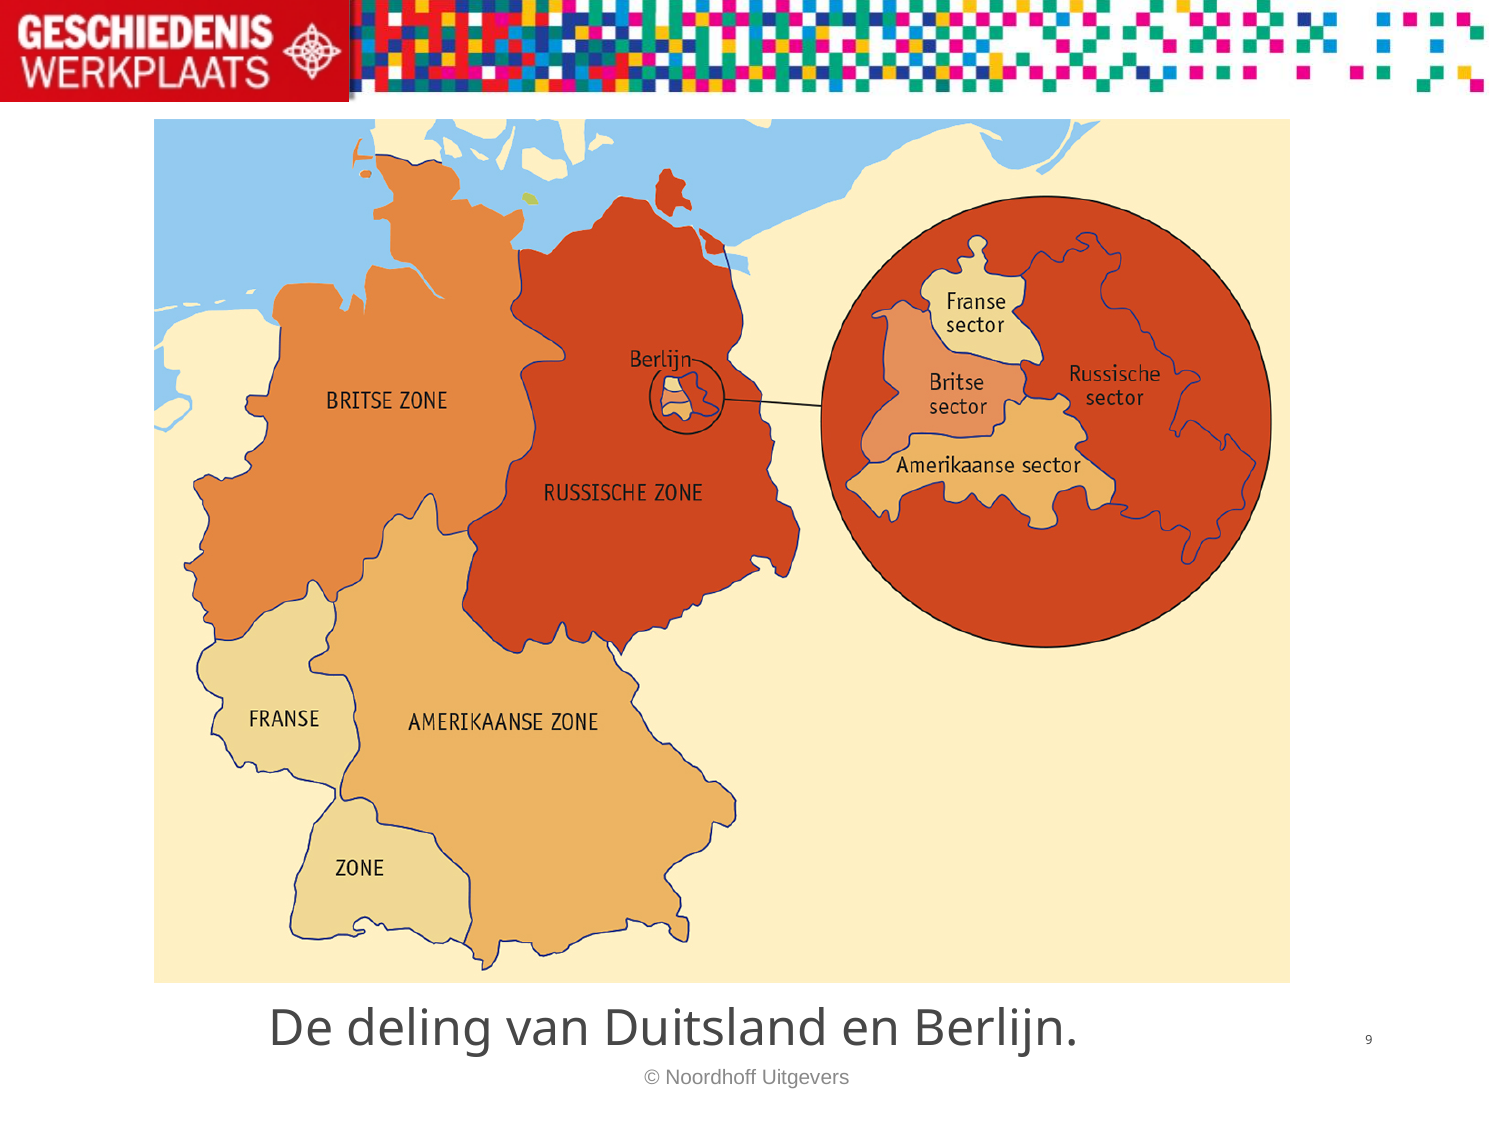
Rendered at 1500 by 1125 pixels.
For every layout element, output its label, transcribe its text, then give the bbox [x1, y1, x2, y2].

slide_number 9 [1325, 1025, 1388, 1063]
text_box De deling van Duitsland en Berlijn. [268, 991, 1176, 1071]
picture [0, 0, 1500, 1125]
text_box © Noordhoff Uitgevers [512, 1045, 988, 1106]
